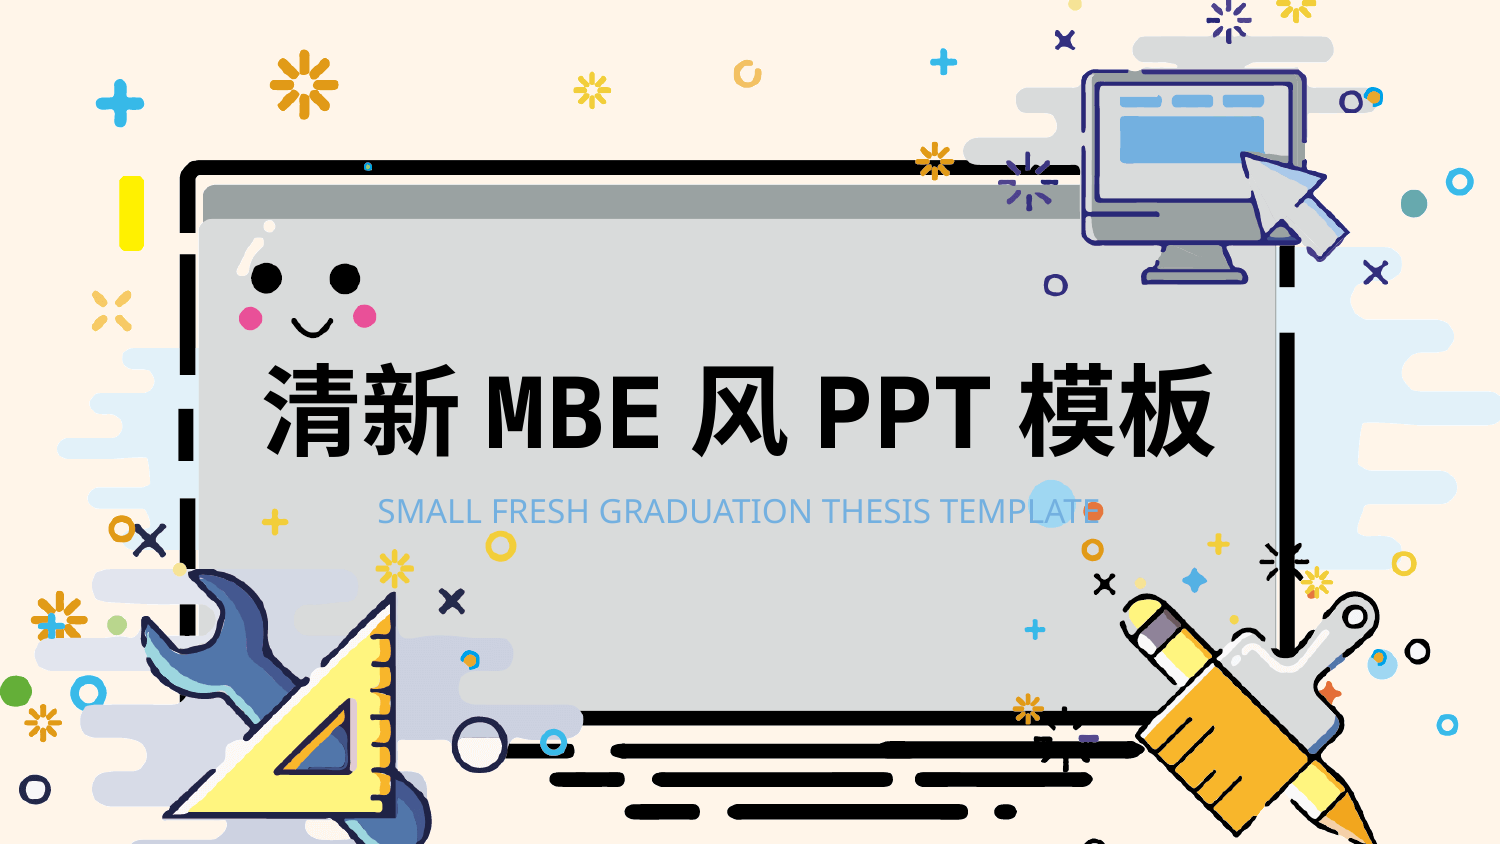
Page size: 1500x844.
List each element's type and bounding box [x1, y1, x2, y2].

text_box [317, 341, 1162, 539]
picture [0, 0, 1500, 844]
